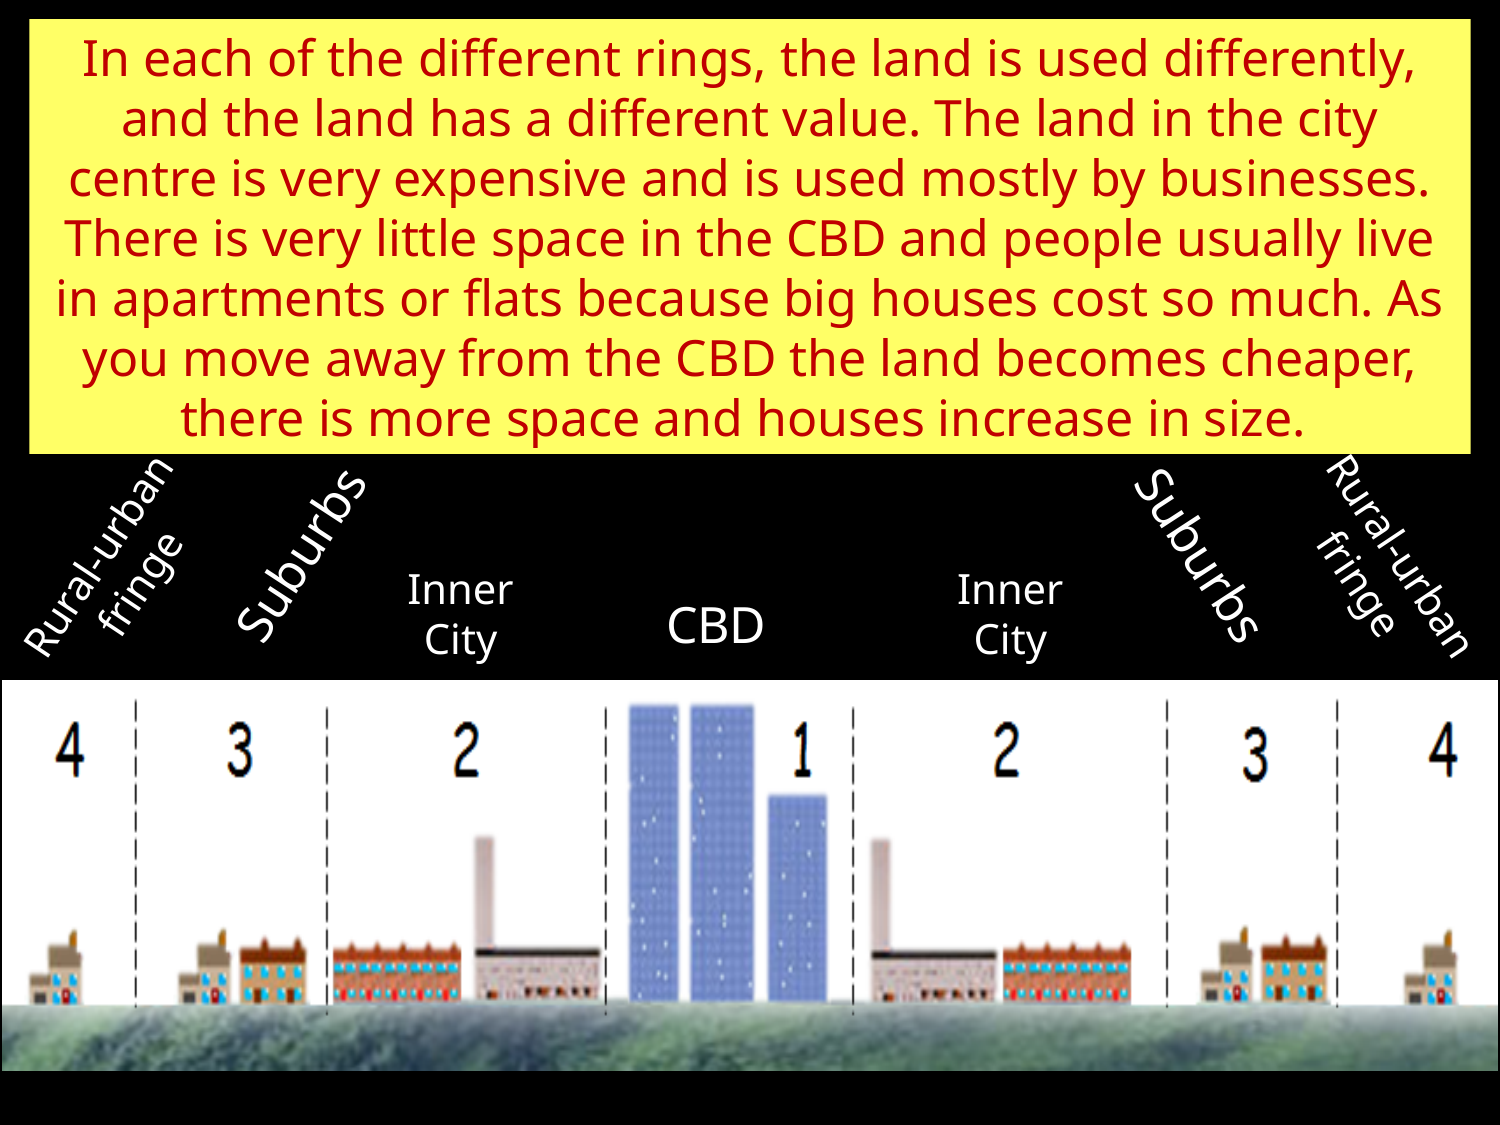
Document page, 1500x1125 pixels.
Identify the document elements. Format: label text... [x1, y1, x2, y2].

text_box Inner City [927, 555, 1094, 671]
text_box In each of the different rings, the land is used differently, and the land has a different value. The land in the city centre is very expensive and is used mostly by businesses. There is very little space in the CBD and people usually live in apartments or flats because big houses cost so much. As you move away from the CBD the land becomes cheaper, there is more space and houses increase in size. [29, 19, 1471, 454]
picture [1, 680, 1498, 1071]
text_box Suburbs [1092, 454, 1328, 679]
text_box Inner City [377, 555, 544, 670]
text_box Rural-urban fringe [0, 454, 264, 680]
text_box Rural-urban fringe [1236, 454, 1500, 680]
text_box Suburbs [173, 454, 409, 679]
text_box CBD [633, 586, 800, 661]
